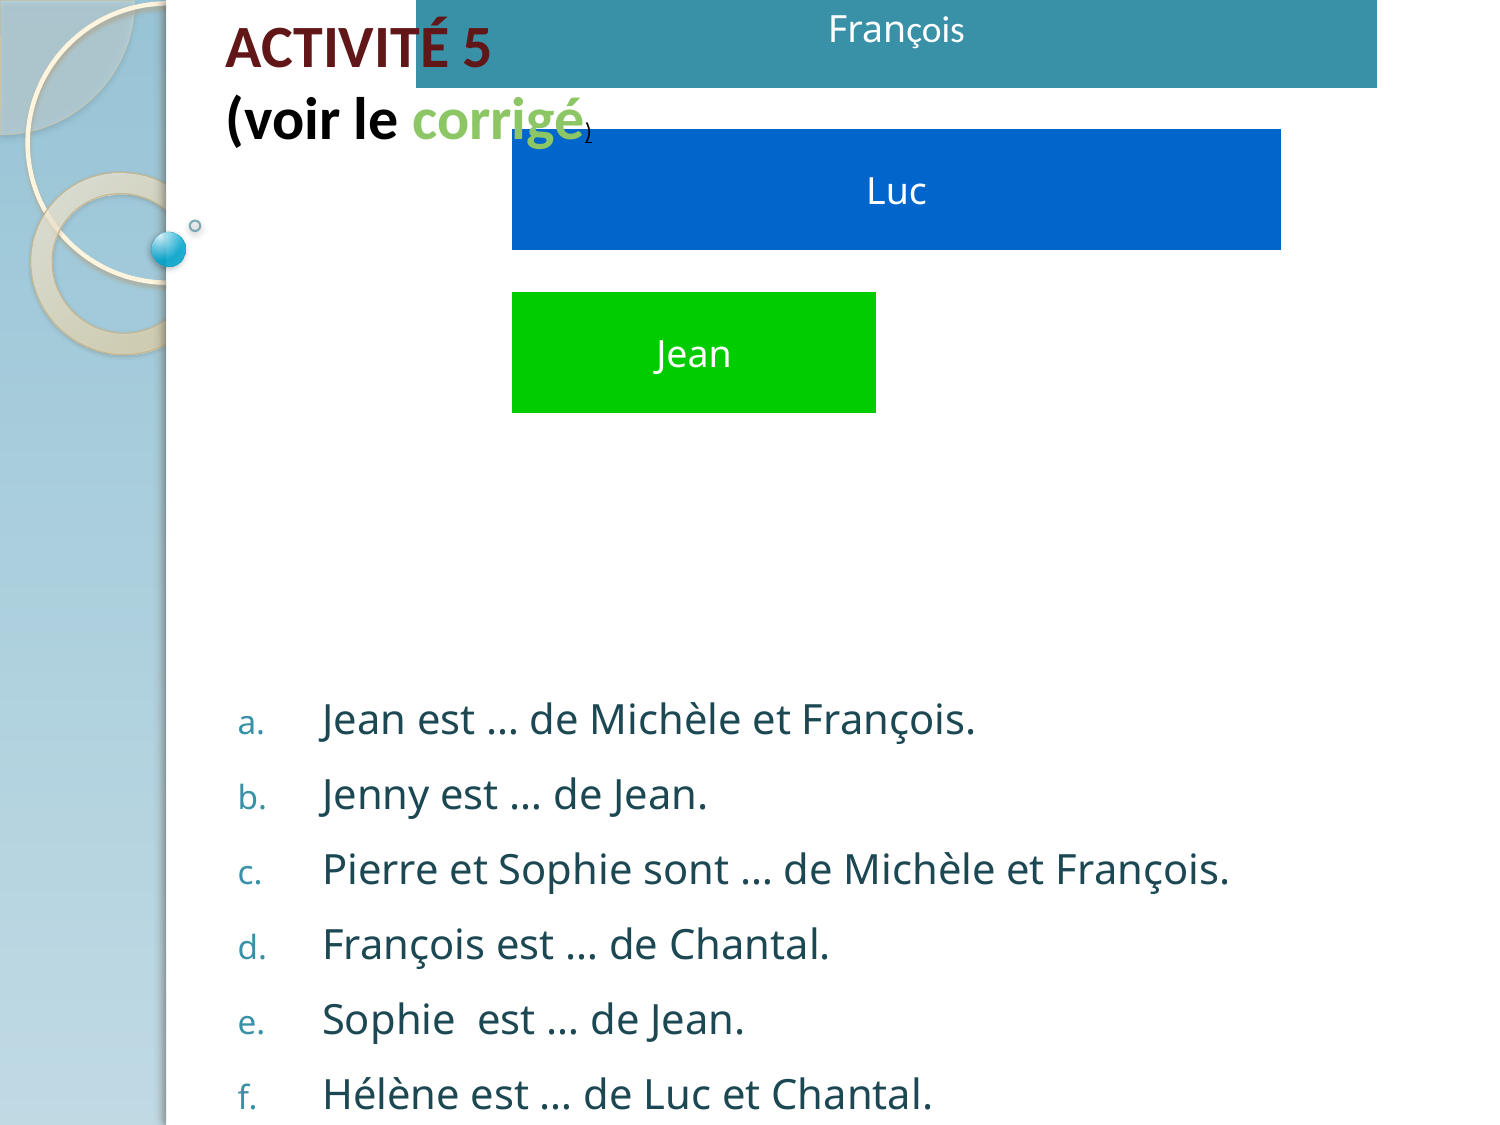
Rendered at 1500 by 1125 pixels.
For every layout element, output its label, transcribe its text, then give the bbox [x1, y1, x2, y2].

subtitle Jean est … de Michèle et François. Jenny est … de Jean. Pierre et Sophie sont … de Michèle et François. François est … de Chantal. Sophie est … de Jean. Hélène est … de Luc et Chantal. [210, 597, 1383, 1125]
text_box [292, 0, 1500, 903]
title ACTIVITÉ 5 (voir le corrigé) [210, 0, 287, 200]
